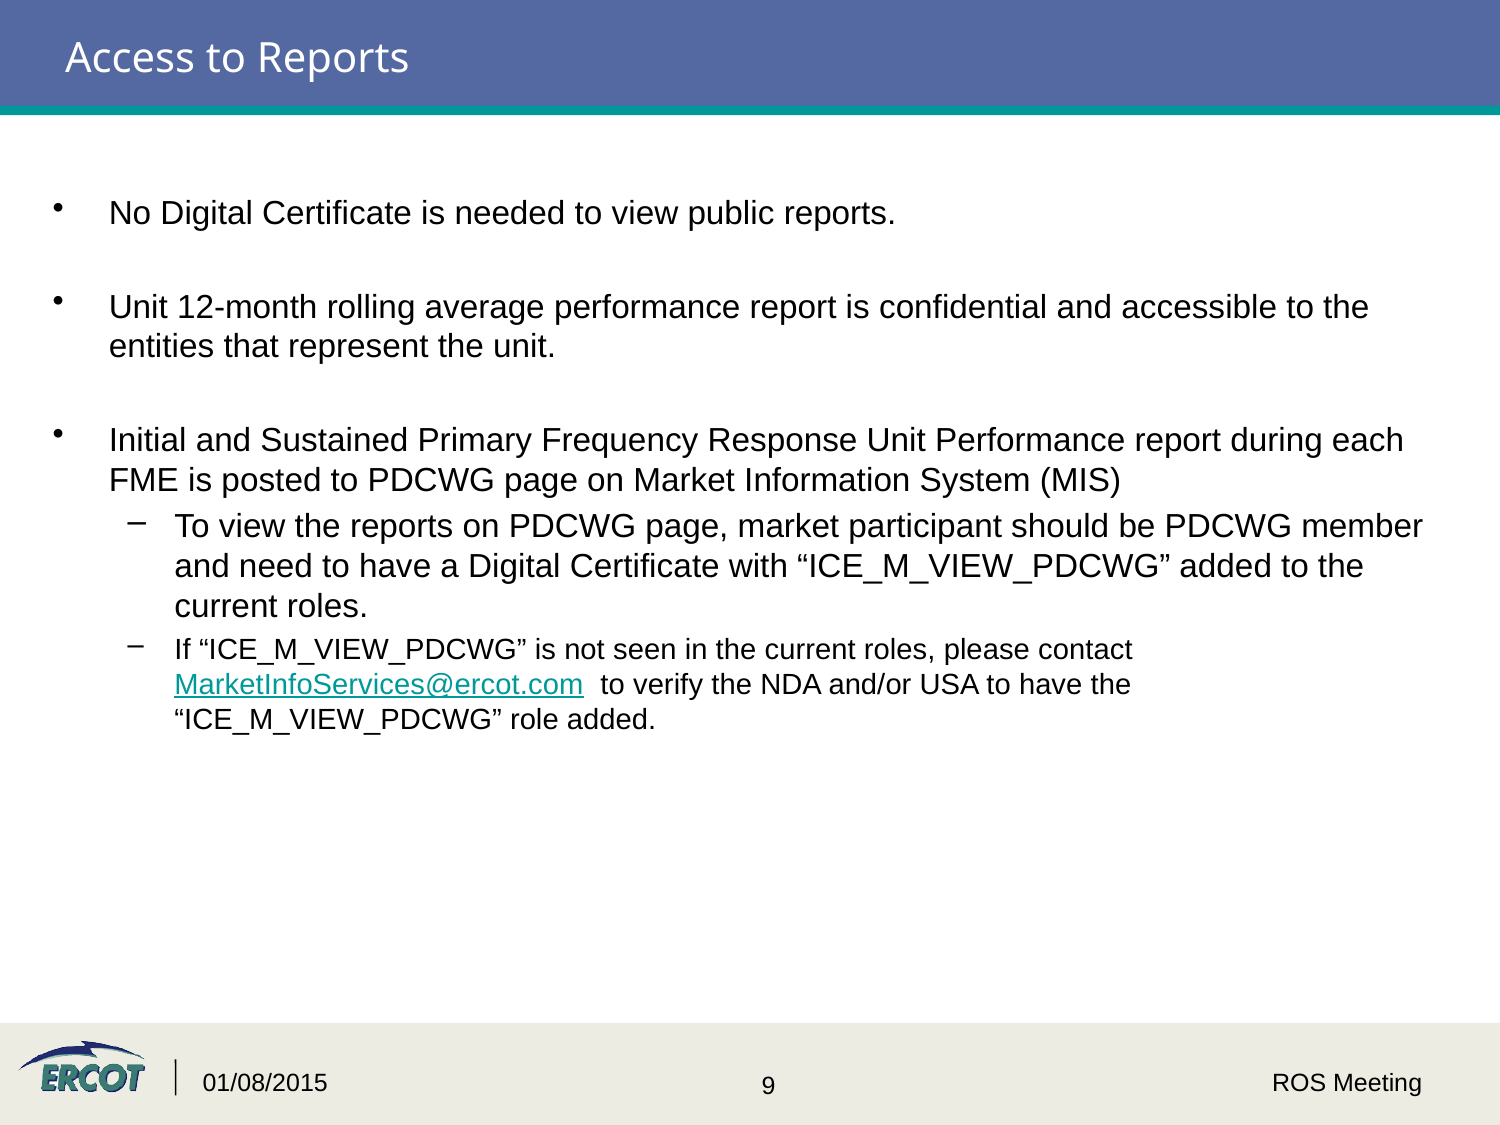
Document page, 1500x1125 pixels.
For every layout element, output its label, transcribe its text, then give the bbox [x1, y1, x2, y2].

picture [10, 1031, 151, 1111]
footer ROS Meeting [1025, 1059, 1438, 1125]
title Access to Reports [50, 0, 1450, 113]
list No Digital Certificate is needed to view public reports. Unit 12-month rolling average performance report is confidential and accessible to the entities that represent the unit. Initial and Sustained Primary Frequency Response Unit Performance report during each FME is posted to PDCWG page on Market Information System (MIS) To view the reports on PDCWG page, market participant should be PDCWG member and need to have a Digital Certificate with “ICE_M_VIEW_PDCWG” added to the current roles. If “ICE_M_VIEW_PDCWG” is not seen in the current roles, please contact MarketInfoServices@ercot.com to verify the NDA and/or USA to have the “ICE_M_VIEW_PDCWG” role added. [37, 137, 1463, 975]
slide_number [187, 1059, 538, 1125]
